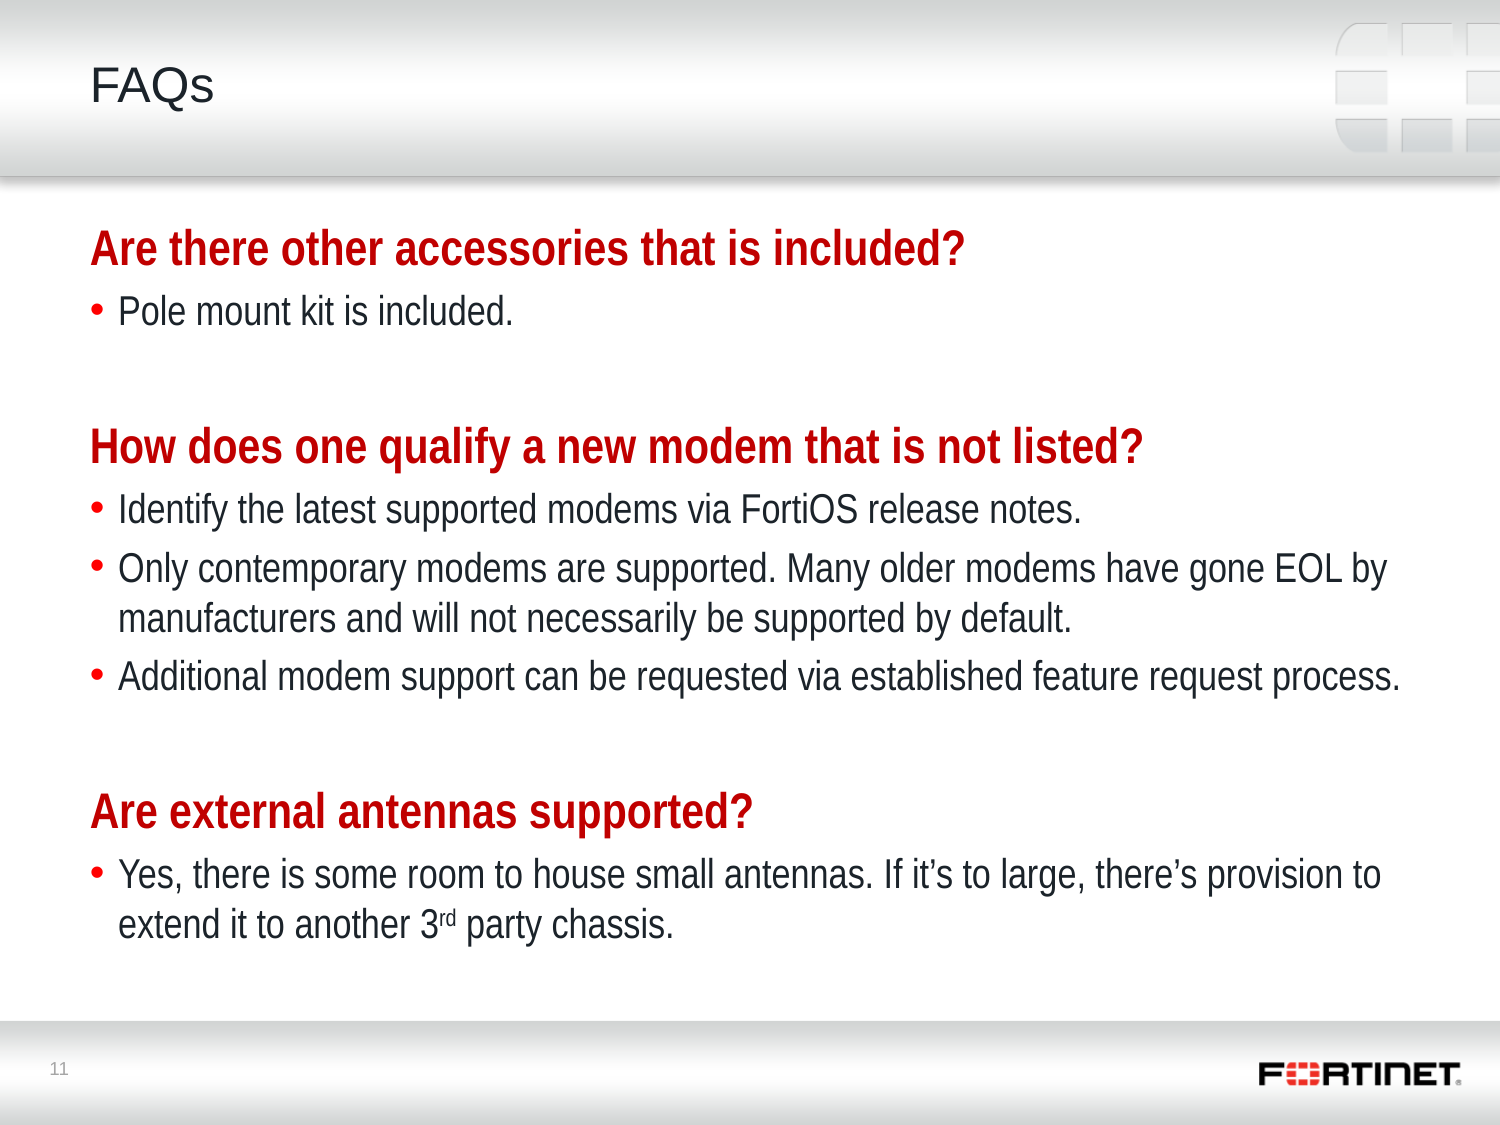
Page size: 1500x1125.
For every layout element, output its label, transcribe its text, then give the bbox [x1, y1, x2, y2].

title FAQs [75, 45, 1425, 138]
list Are there other accessories that is included? Pole mount kit is included. How does one qualify a new modem that is not listed? Identify the latest supported modems via FortiOS release notes. Only contemporary modems are supported. Many older modems have gone EOL by manufacturers and will not necessarily be supported by default. Additional modem support can be requested via established feature request process. Are external antennas supported? Yes, there is some room to house small antennas. If it’s to large, there’s provision to extend it to another 3rd party chassis. [75, 208, 1425, 976]
picture [0, 0, 1500, 1125]
